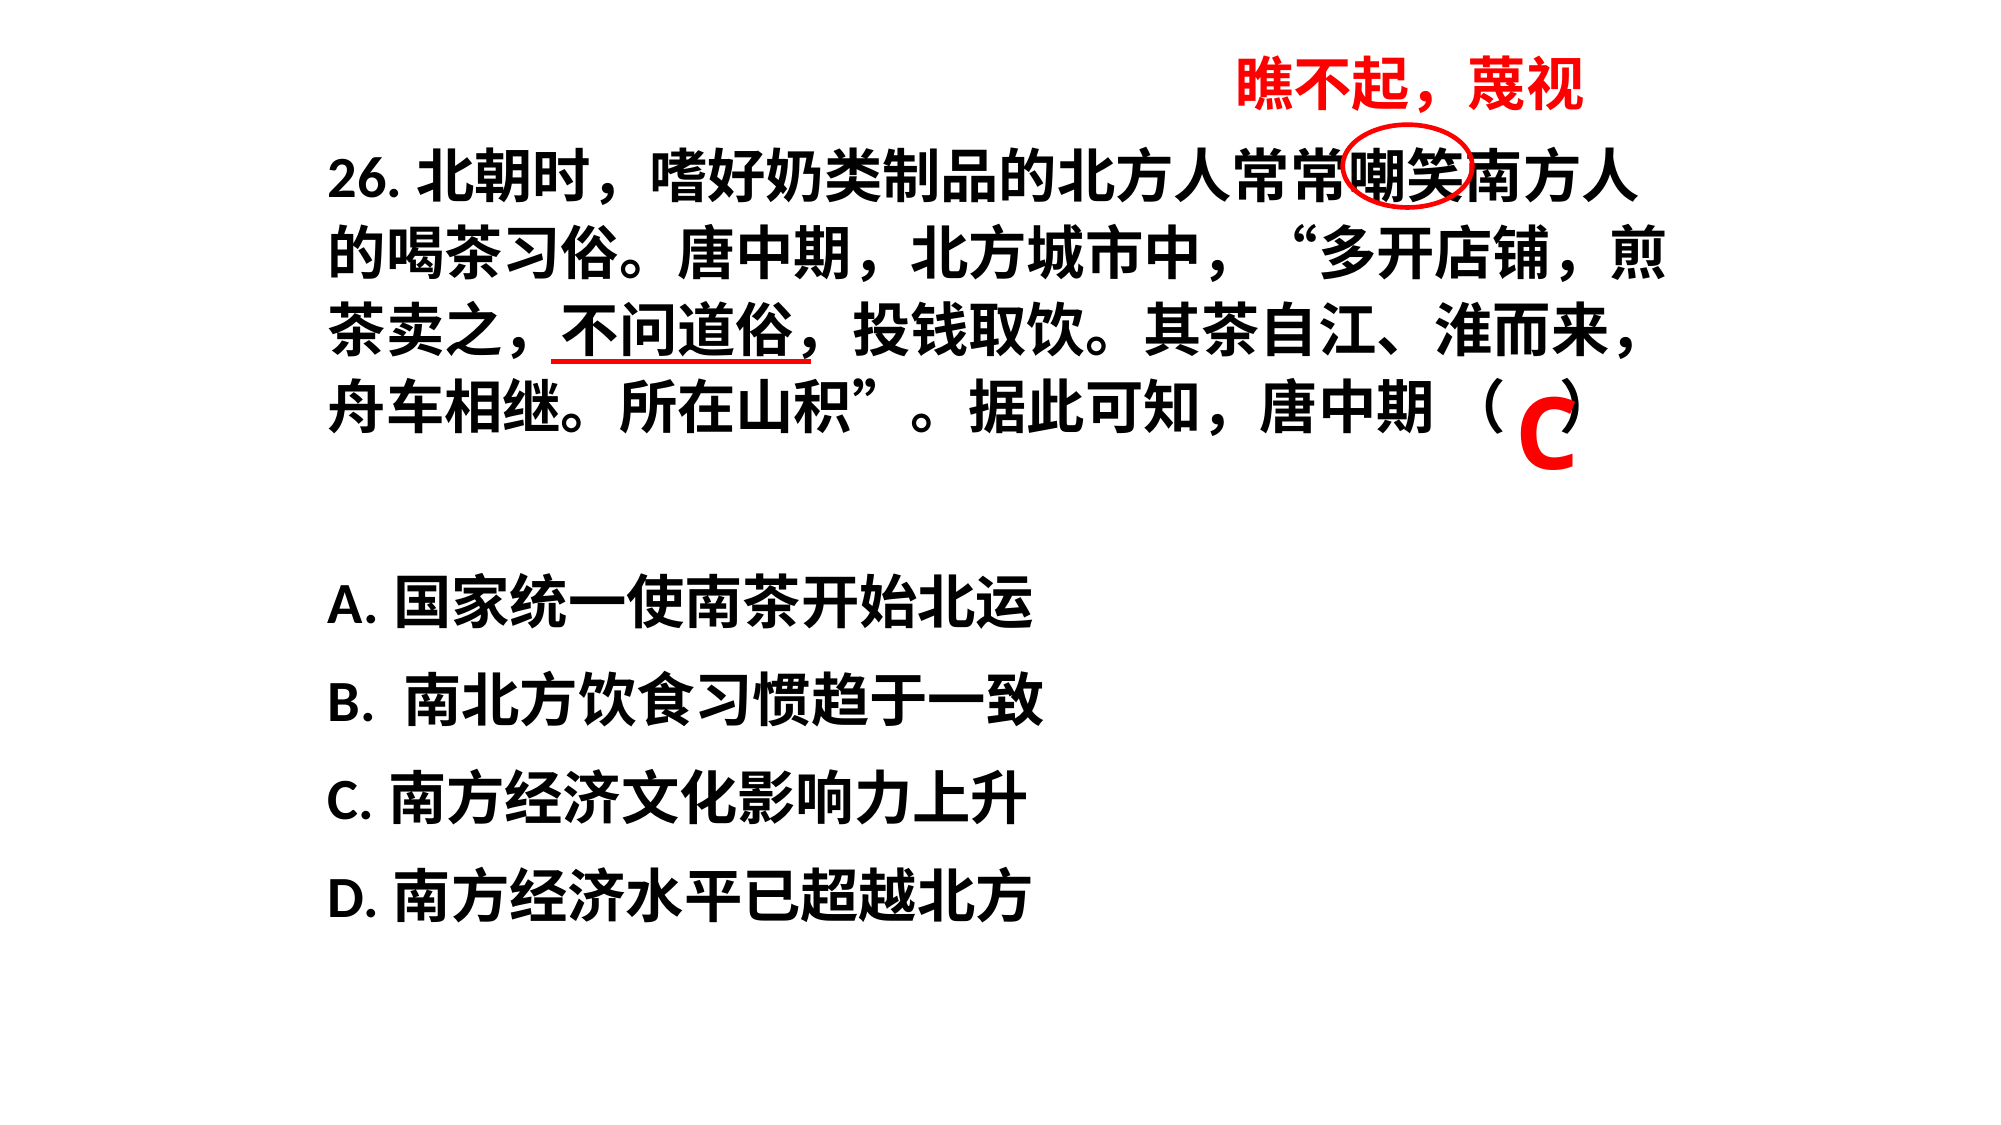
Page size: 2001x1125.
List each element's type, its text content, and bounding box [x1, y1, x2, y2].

text_box 瞧不起，蔑视 [1220, 39, 1674, 125]
list 26.北朝时，嗜好奶类制品的北方人常常嘲笑南方人的喝茶习俗。唐中期，北方城市中，“多开店铺，煎茶卖之，不问道俗，投钱取饮。其茶自江、淮而来，舟车相继。所在山积”。据此可知，唐中期 （ ） A.国家统一使南茶开始北运 B. 南北方饮食习惯趋于一致 C.南方经济文化影响力上升 D.南方经济水平已超越北方 [312, 124, 1713, 950]
text_box C [1500, 361, 1595, 497]
text_box [1341, 125, 1474, 209]
